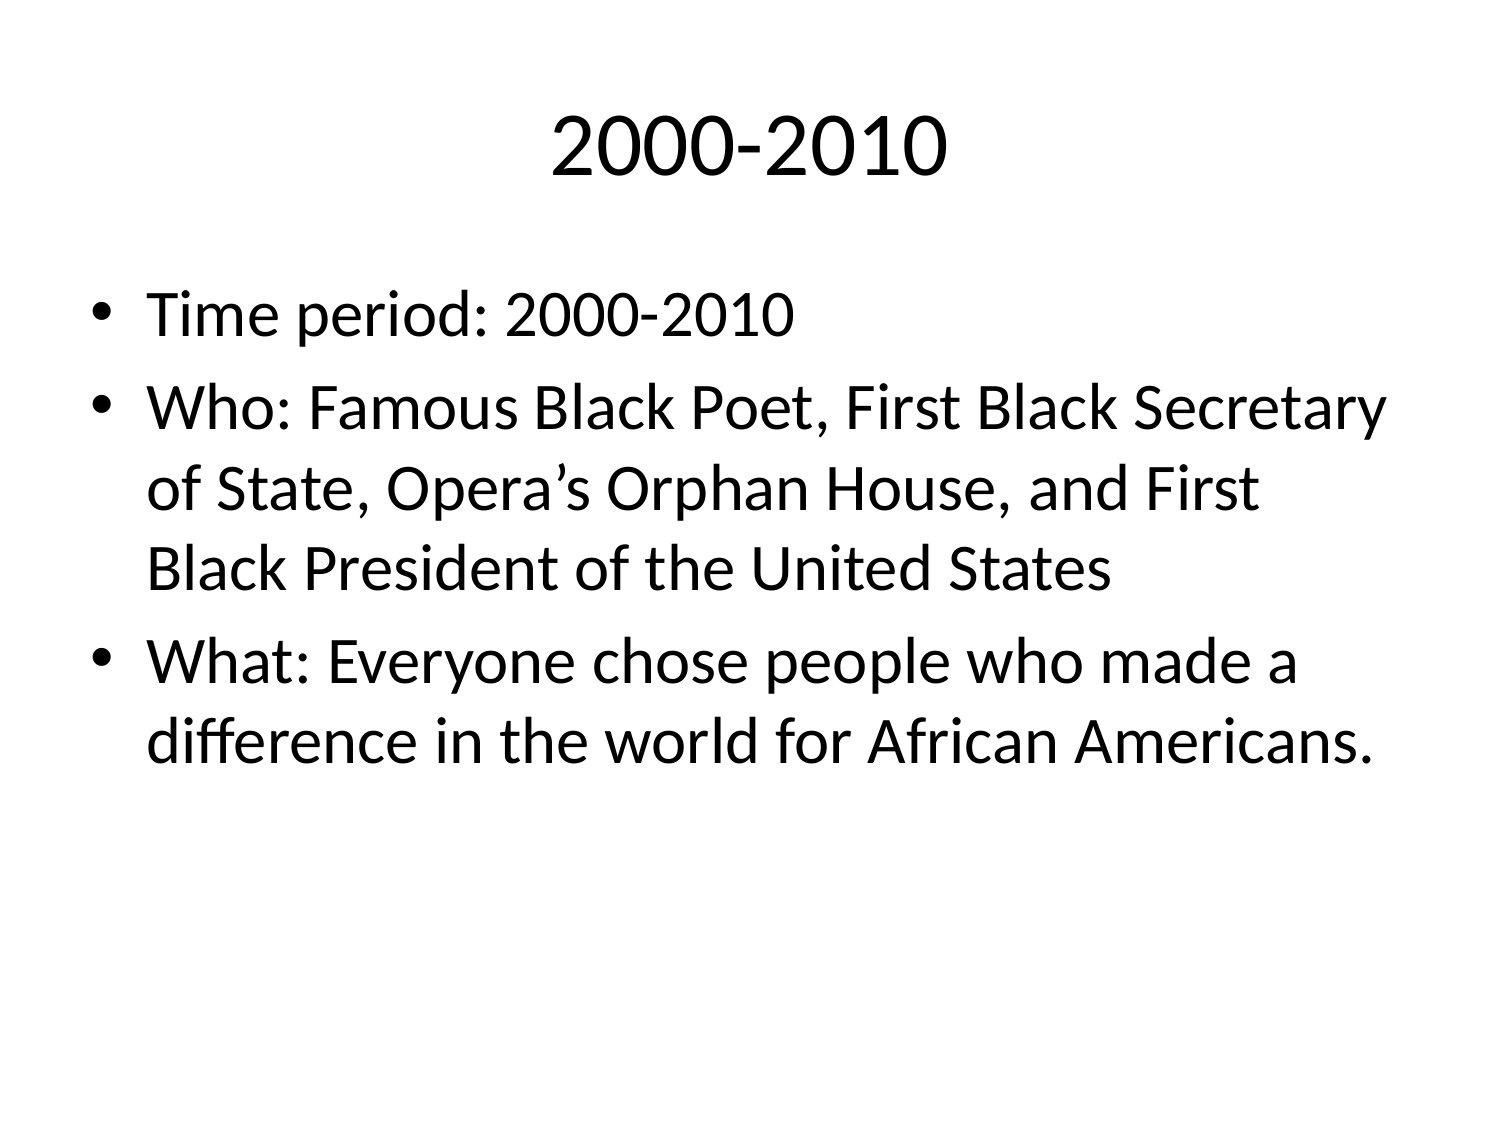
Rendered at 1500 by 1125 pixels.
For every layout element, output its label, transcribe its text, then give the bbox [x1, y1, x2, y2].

title 2000-2010 [75, 45, 1425, 233]
list Time period: 2000-2010 Who: Famous Black Poet, First Black Secretary of State, Opera’s Orphan House, and First Black President of the United States What: Everyone chose people who made a difference in the world for African Americans. [75, 262, 1425, 1005]
